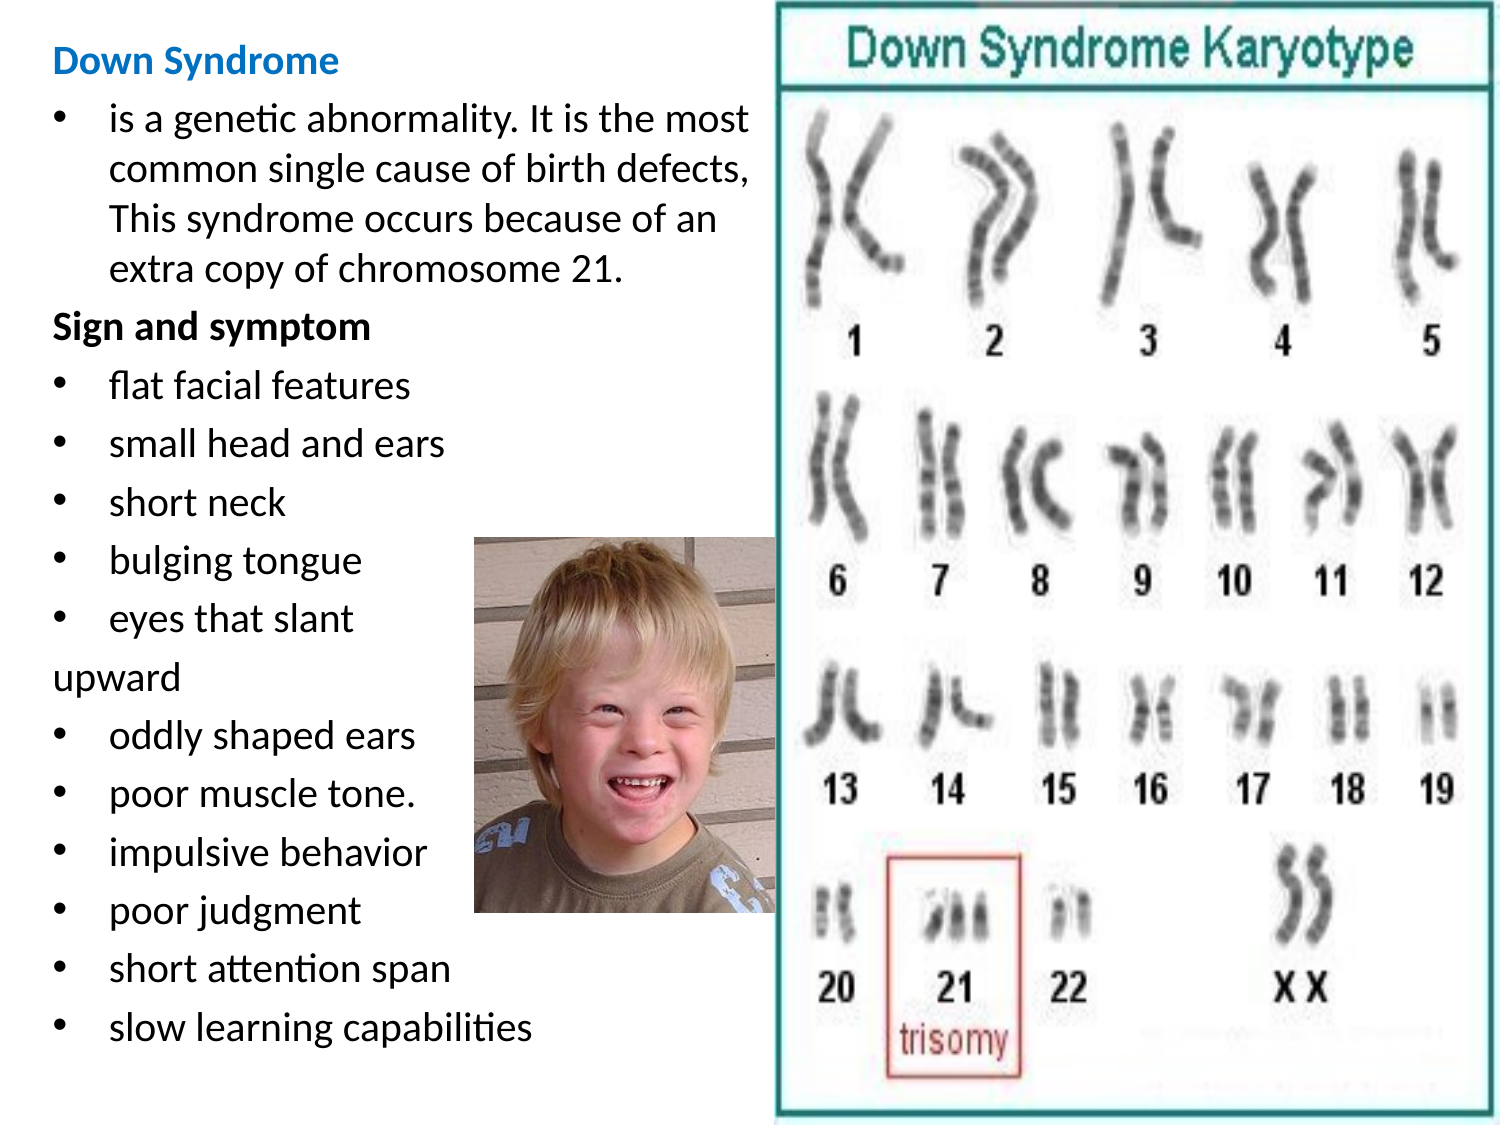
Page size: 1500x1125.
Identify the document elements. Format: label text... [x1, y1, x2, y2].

list Down Syndrome is a genetic abnormality. It is the most common single cause of birth defects, This syndrome occurs because of an extra copy of chromosome 21. Sign and symptom flat facial features small head and ears short neck bulging tongue eyes that slant upward oddly shaped ears poor muscle tone. impulsive behavior poor judgment short attention span slow learning capabilities [37, 24, 769, 1125]
picture [474, 0, 1500, 1125]
